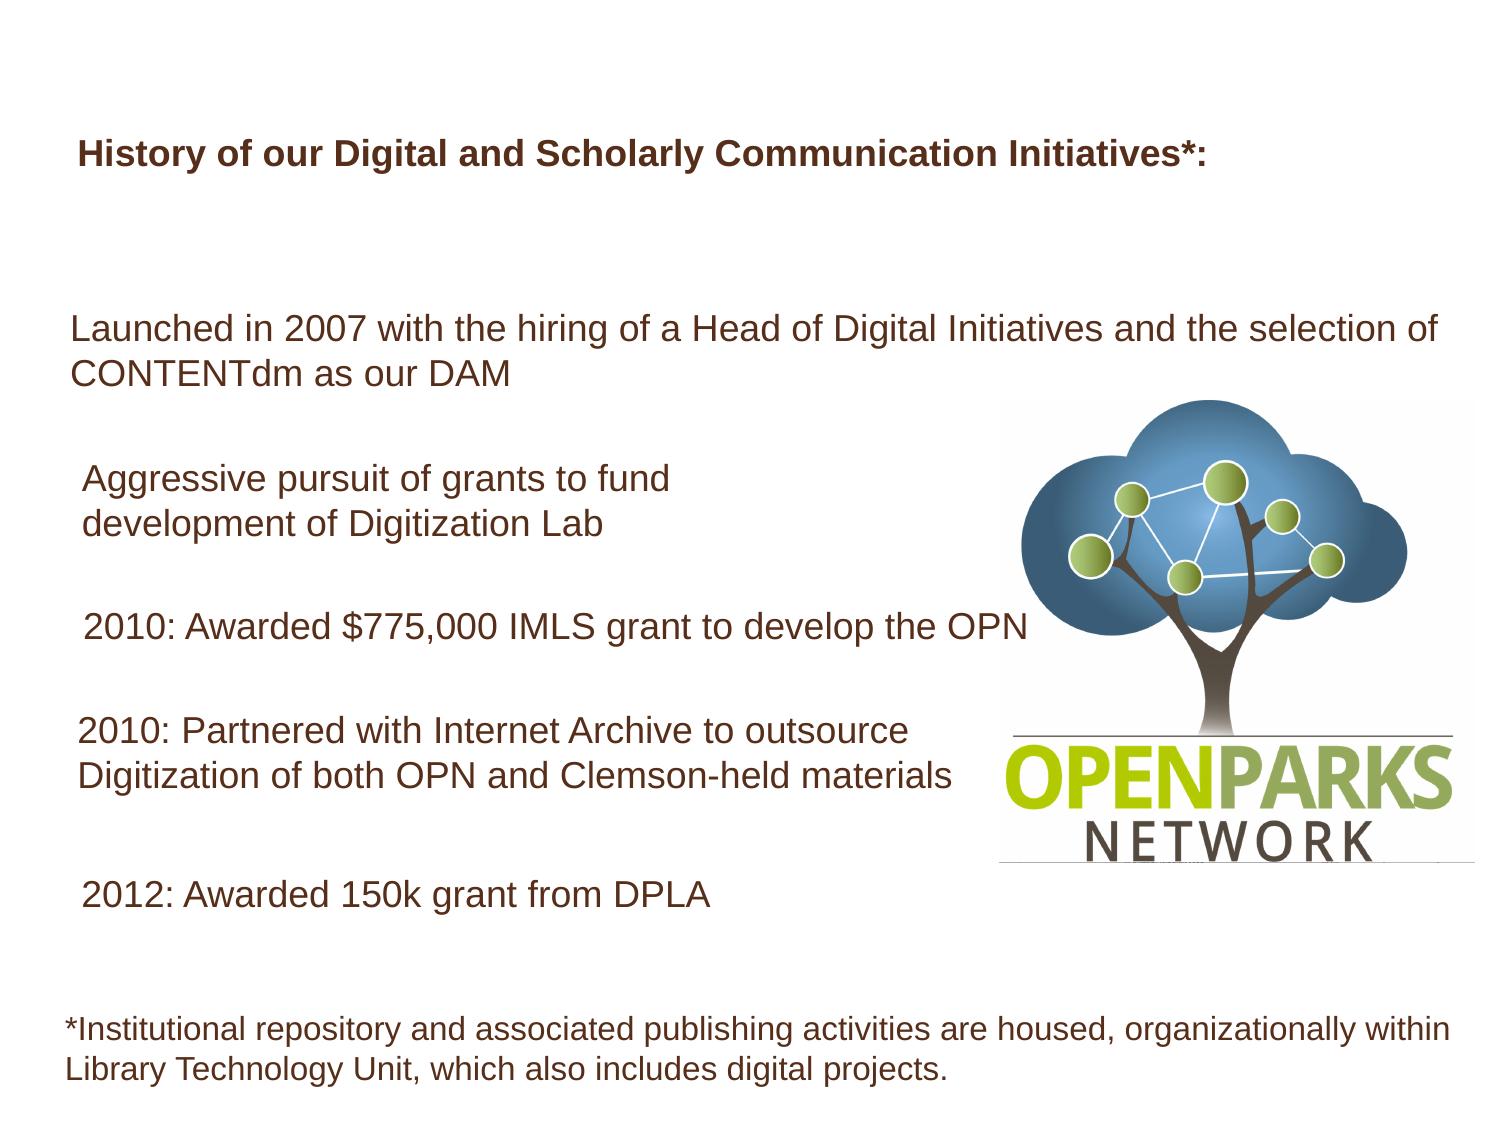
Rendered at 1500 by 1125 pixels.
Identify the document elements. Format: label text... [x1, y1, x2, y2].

text_box 2010: Partnered with Internet Archive to outsource Digitization of both OPN and Clemson-held materials [62, 698, 979, 803]
text_box *Institutional repository and associated publishing activities are housed, organizationally within Library Technology Unit, which also includes digital projects. [49, 999, 1475, 1095]
text_box Launched in 2007 with the hiring of a Head of Digital Initiatives and the selection of CONTENTdm as our DAM [55, 296, 1500, 402]
text_box 2012: Awarded 150k grant from DPLA [66, 862, 726, 923]
text_box History of our Digital and Scholarly Communication Initiatives*: [62, 121, 1236, 182]
text_box 2010: Awarded $775,000 IMLS grant to develop the OPN [68, 594, 994, 655]
picture [999, 399, 1475, 863]
text_box Aggressive pursuit of grants to fund development of Digitization Lab [67, 446, 686, 552]
